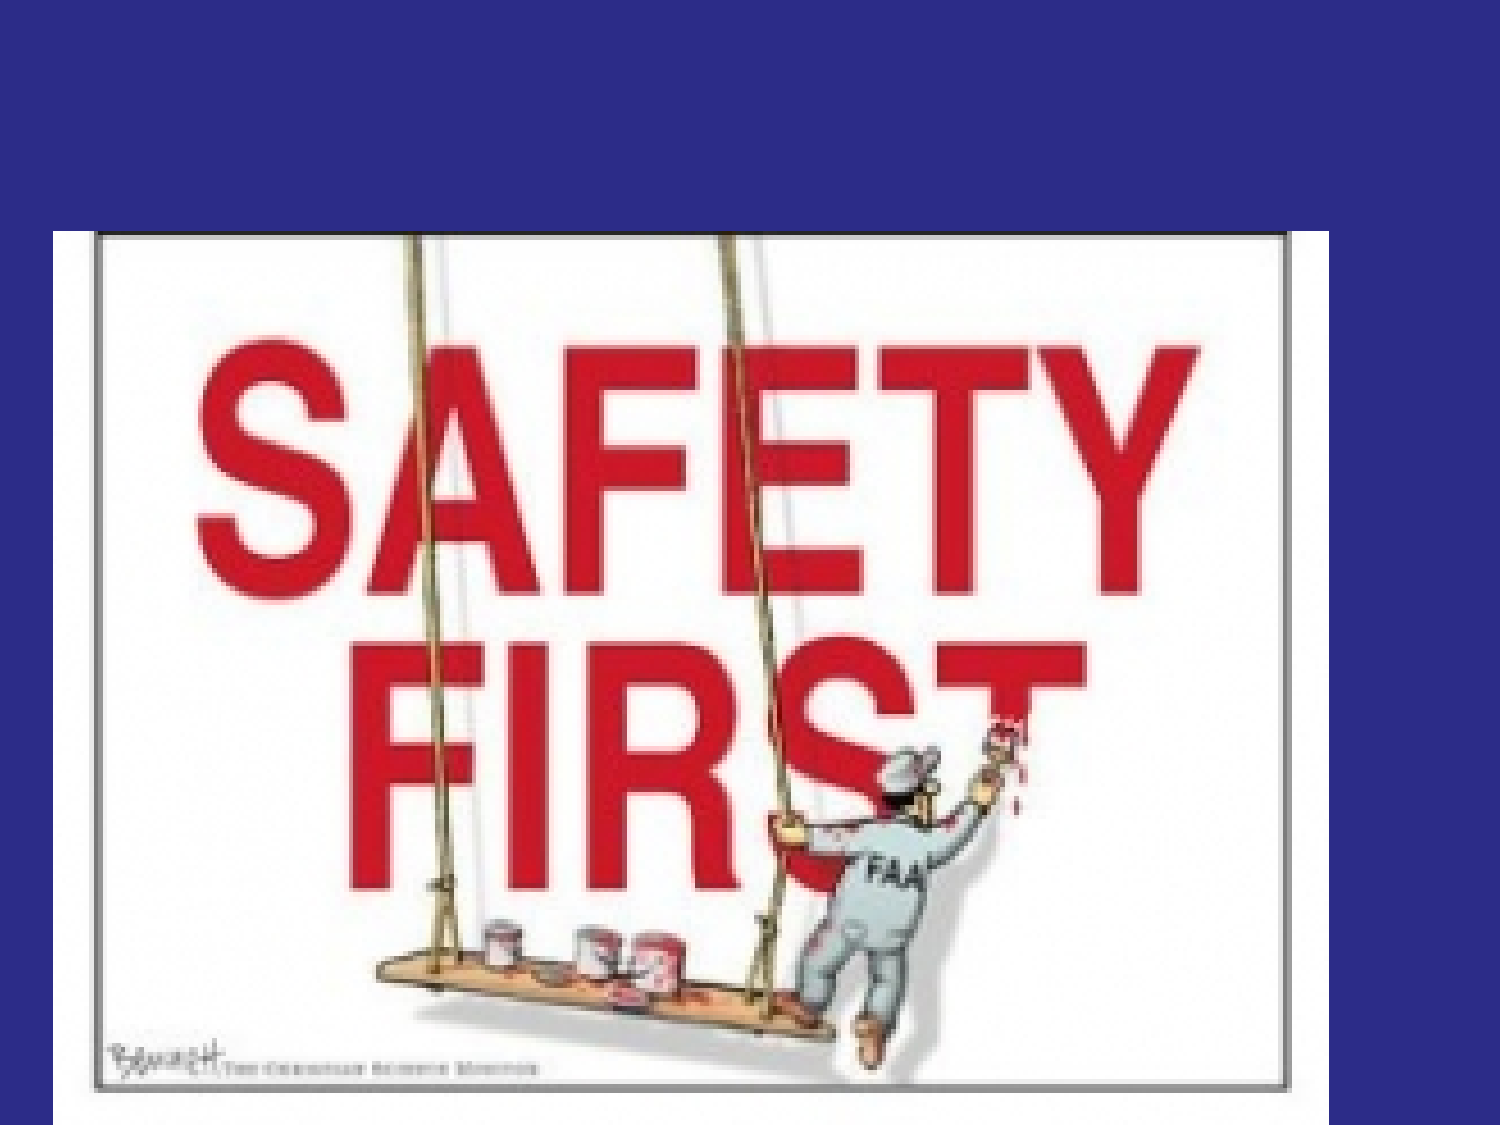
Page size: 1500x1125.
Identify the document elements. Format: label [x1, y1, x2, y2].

picture [52, 231, 1329, 1125]
